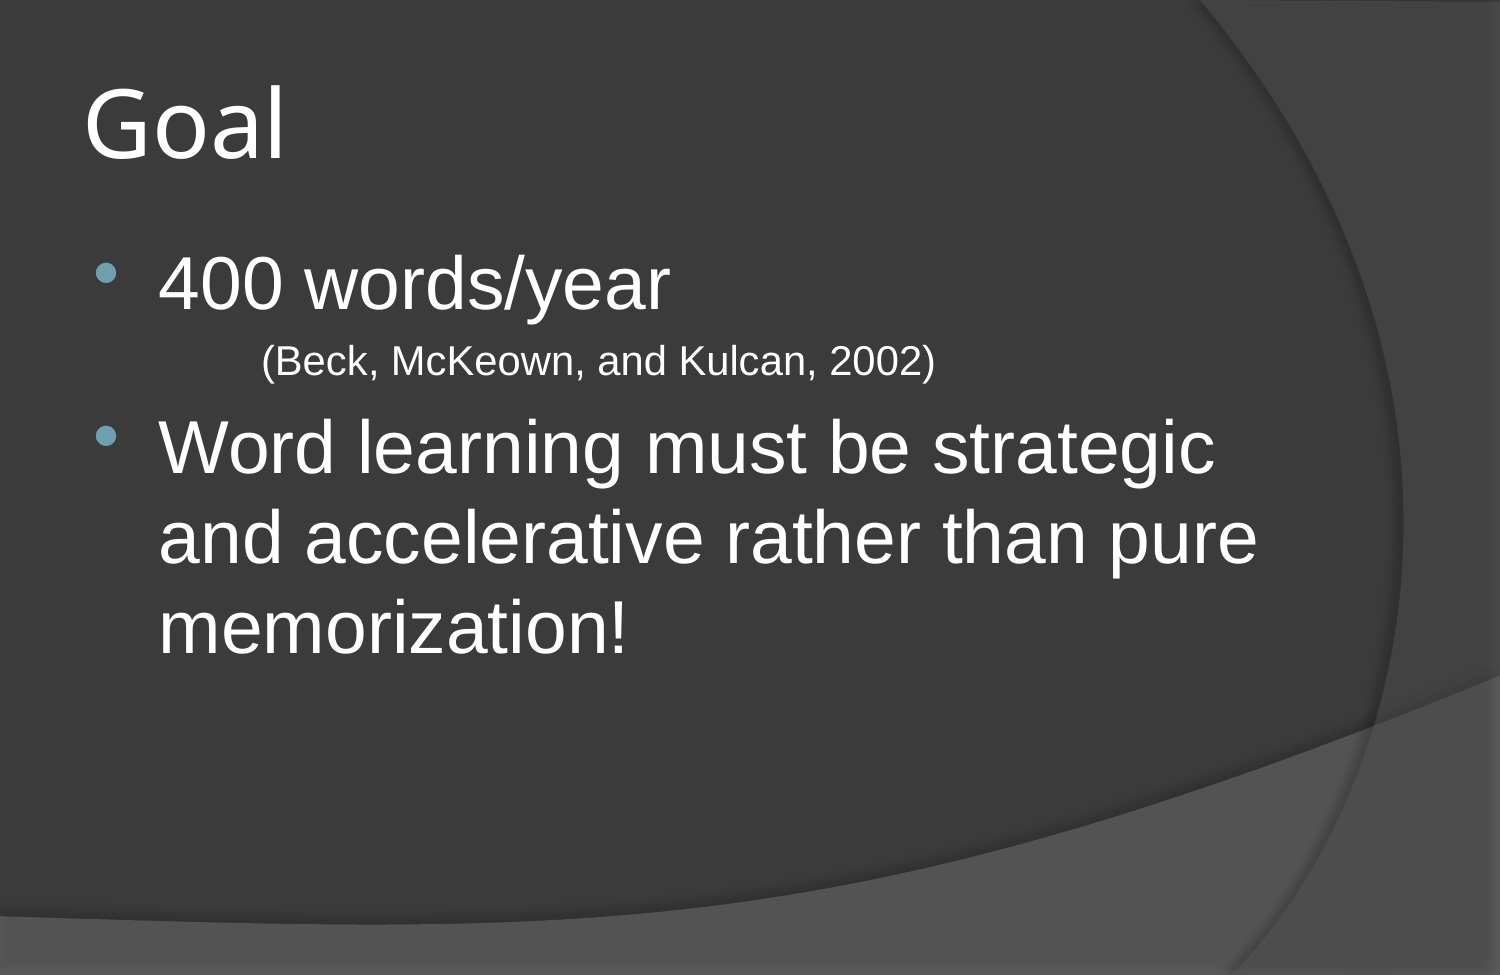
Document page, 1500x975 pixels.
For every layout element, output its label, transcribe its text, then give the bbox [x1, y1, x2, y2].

list 400 words/year (Beck, McKeown, and Kulcan, 2002) Word learning must be strategic and accelerative rather than pure memorization! [74, 227, 1301, 872]
title Goal [74, 38, 1301, 202]
